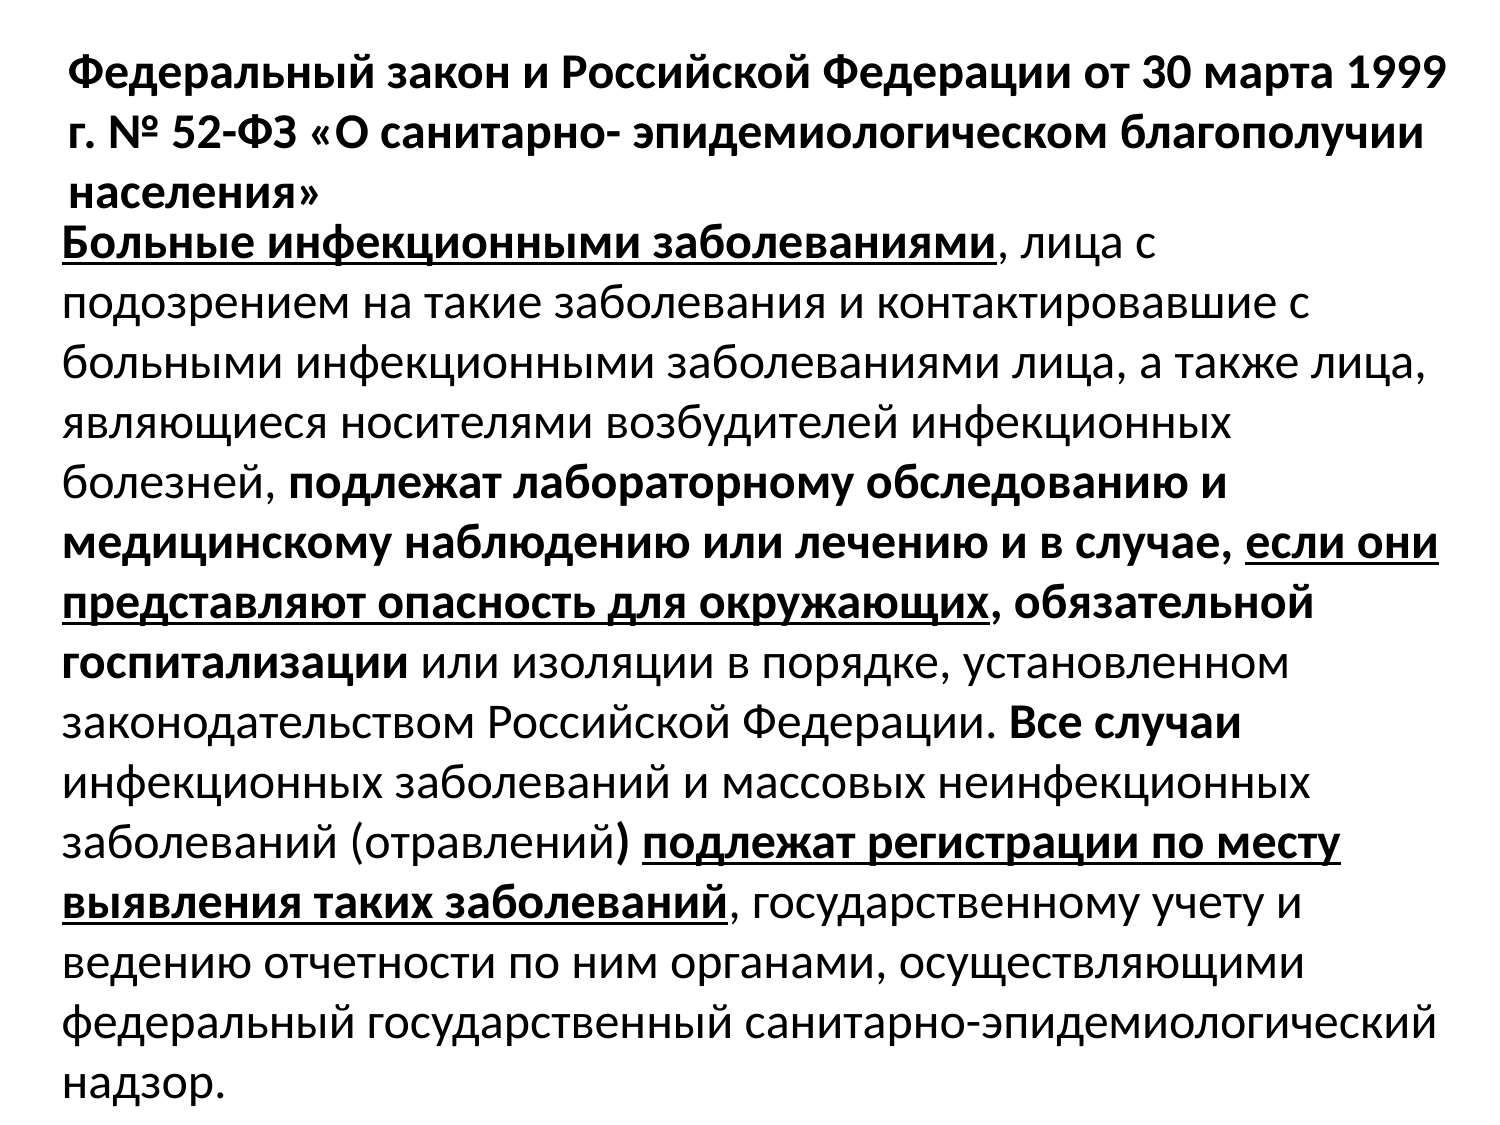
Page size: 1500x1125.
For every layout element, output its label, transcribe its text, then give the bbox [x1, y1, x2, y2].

text_box Больные инфекционными заболеваниями, лица с подозрением на такие заболевания и контактировавшие с больными инфекционными заболеваниями лица, а также лица, являющиеся носителями возбудителей инфекционных болезней, подлежат лабораторному обследованию и медицинскому наблюдению или лечению и в случае, если они представляют опасность для окружающих, обязательной госпитализации или изоляции в порядке, установленном законодательством Российской Федерации. Все случаи инфекционных заболеваний и массовых неинфекционных заболеваний (отравлений) подлежат регистрации по месту выявления таких заболеваний, государственному учету и ведению отчетности по ним органами, осуществляющими федеральный государственный санитарно-эпидемиологический надзор. [46, 200, 1465, 1116]
text_box Федеральный закон и Российской Федерации от 30 марта 1999 г. № 52-ФЗ «О санитарно- эпидемиологическом благополучии населения» [53, 30, 1471, 226]
